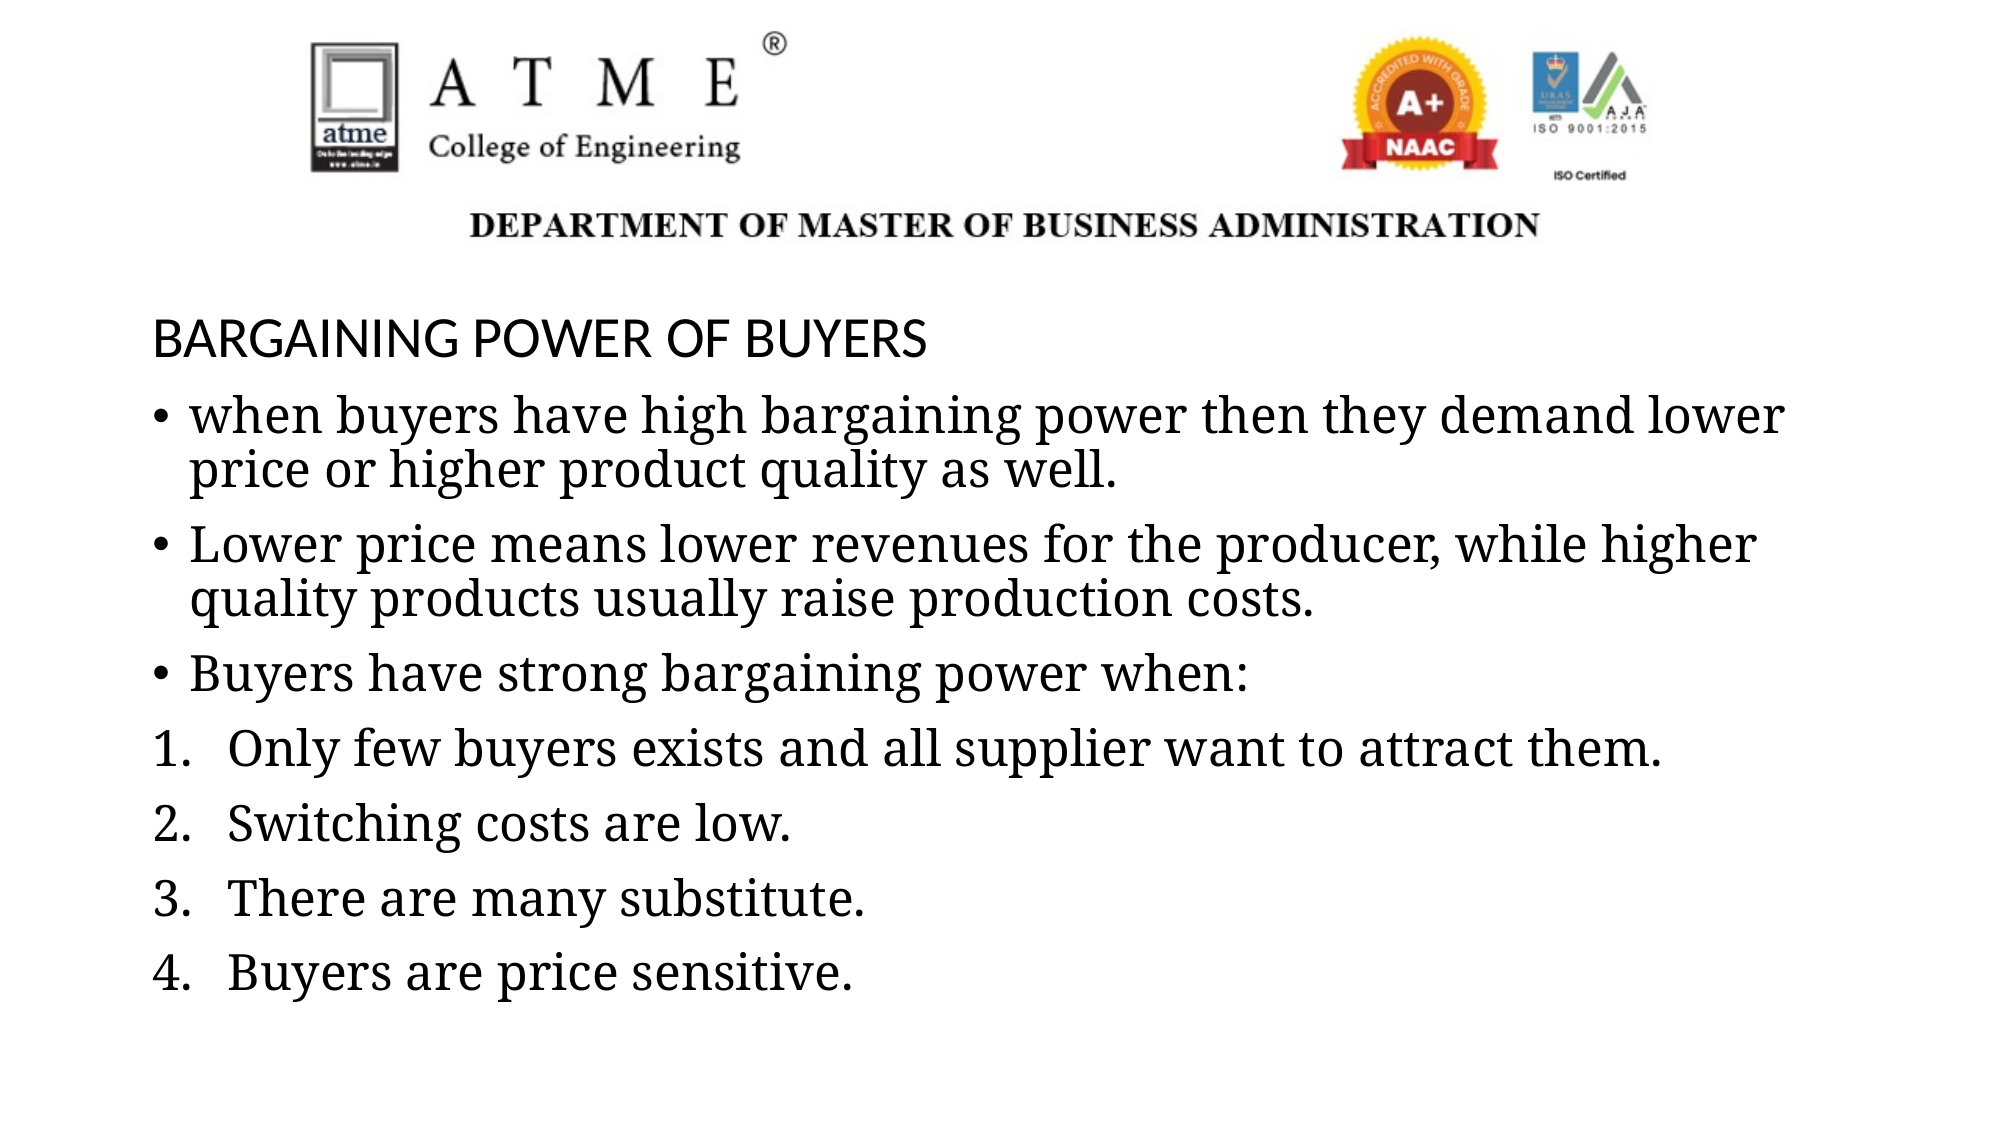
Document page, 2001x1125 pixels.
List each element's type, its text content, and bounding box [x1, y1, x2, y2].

list BARGAINING POWER OF BUYERS when buyers have high bargaining power then they demand lower price or higher product quality as well. Lower price means lower revenues for the producer, while higher quality products usually raise production costs. Buyers have strong bargaining power when: Only few buyers exists and all supplier want to attract them. Switching costs are low. There are many substitute. Buyers are price sensitive. [137, 299, 1863, 1014]
picture [303, 30, 1697, 245]
